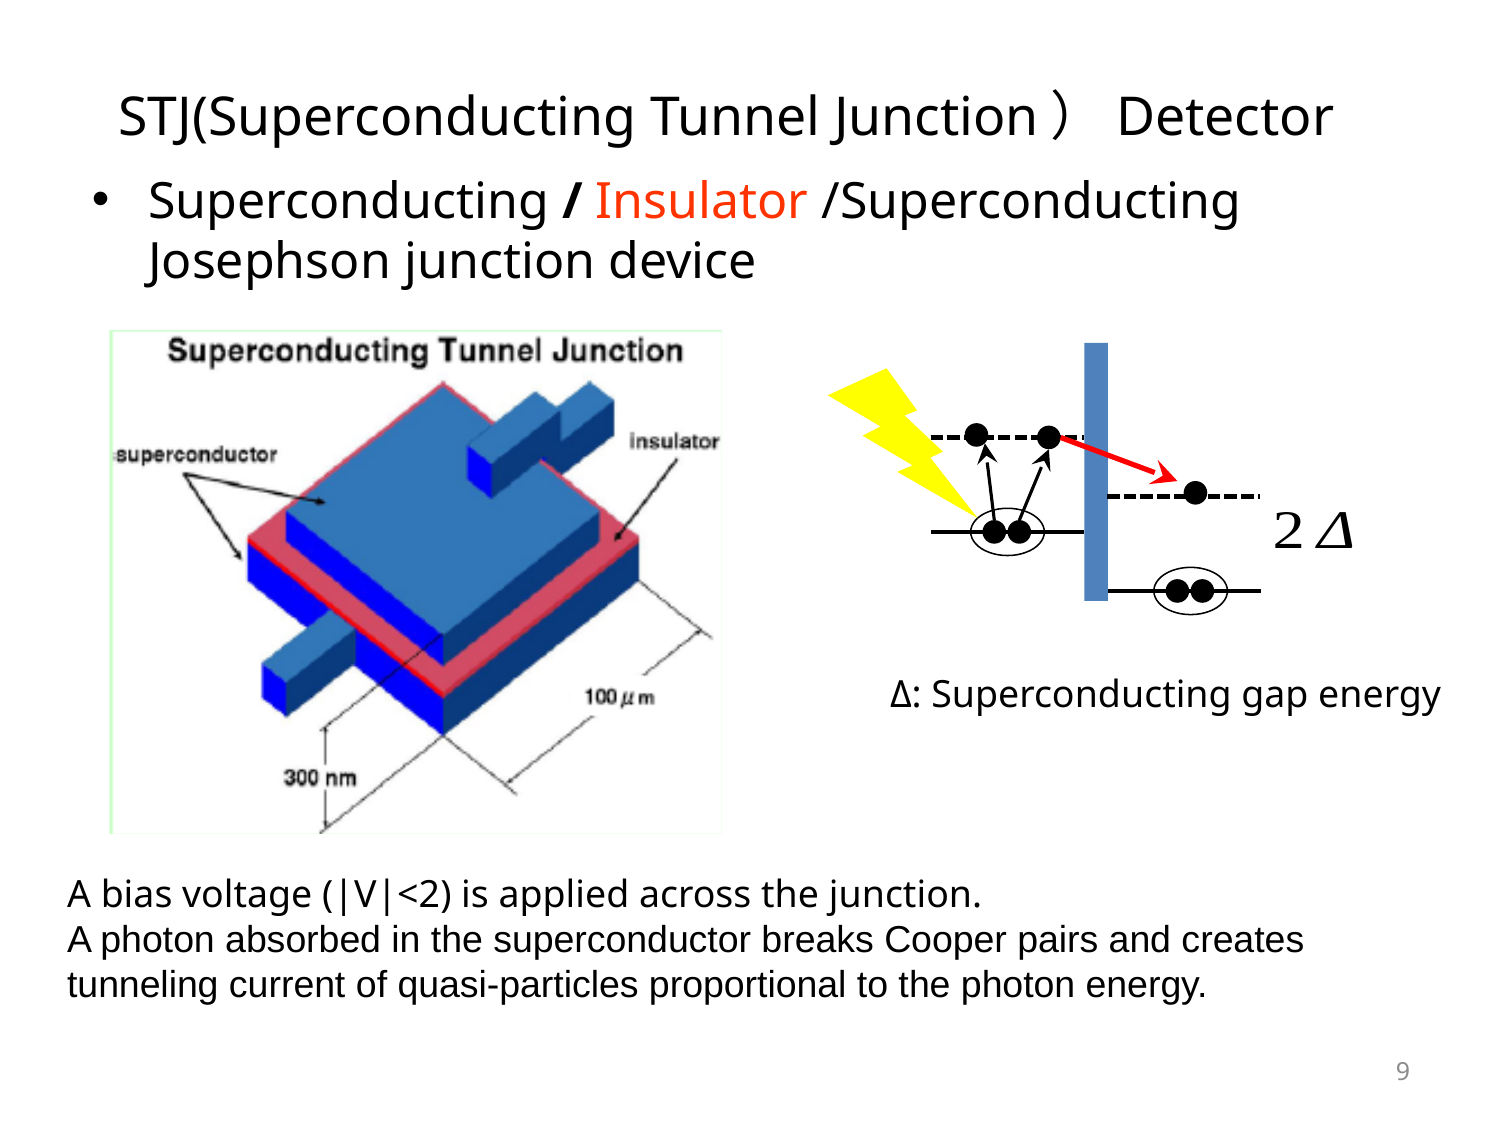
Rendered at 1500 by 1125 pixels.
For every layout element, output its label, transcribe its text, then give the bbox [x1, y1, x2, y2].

picture [108, 330, 722, 835]
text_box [984, 443, 995, 521]
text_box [1153, 567, 1228, 615]
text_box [1019, 448, 1050, 521]
slide_number 9 [1074, 1042, 1425, 1103]
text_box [1060, 437, 1178, 482]
list Superconducting / Insulator /Superconducting Josephson junction device [76, 160, 1352, 315]
title STJ(Superconducting Tunnel Junction）Detector [76, 66, 1376, 161]
text_box [1037, 425, 1061, 436]
text_box Δ: Superconducting gap energy [875, 661, 1457, 723]
text_box [1084, 490, 1108, 601]
text_box [827, 368, 969, 512]
text_box [964, 423, 989, 436]
text_box [1084, 342, 1108, 435]
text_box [970, 508, 1045, 556]
text_box [1183, 481, 1208, 495]
